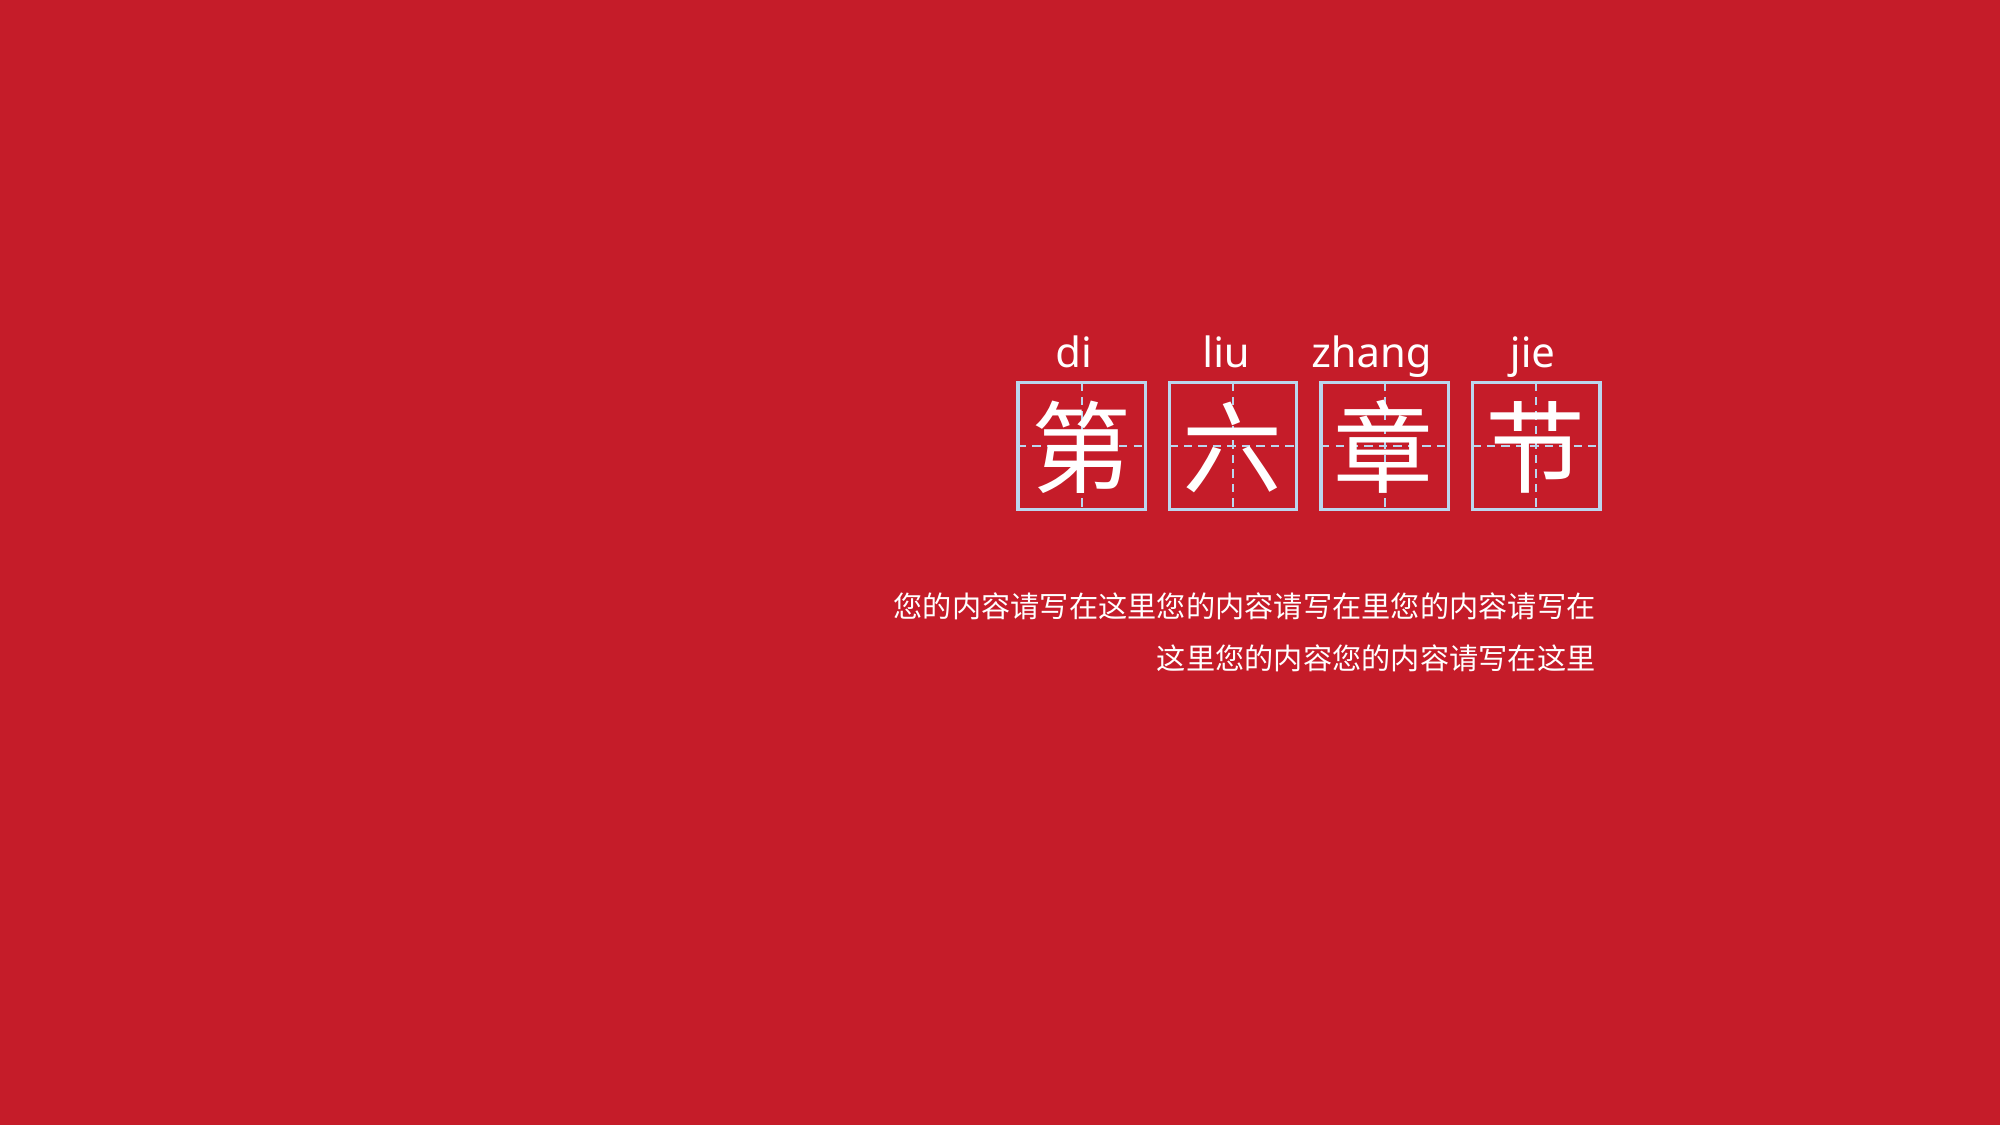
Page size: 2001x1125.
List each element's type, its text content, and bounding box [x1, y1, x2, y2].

text_box 第 [1123, 378, 1156, 515]
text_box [1320, 382, 1449, 511]
text_box 六 [1167, 378, 1187, 382]
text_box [1169, 382, 1297, 511]
text_box 六 [1301, 385, 1308, 515]
text_box liu [1187, 318, 1270, 380]
text_box di [1040, 318, 1123, 380]
text_box 节 [1593, 378, 1611, 515]
text_box zhang [1296, 318, 1477, 385]
text_box 章 [1452, 385, 1460, 515]
text_box [0, 0, 2000, 1125]
text_box 您的内容请写在这里您的内容请写在里您的内容请写在这里您的内容您的内容请写在这里 [872, 563, 1611, 685]
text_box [1017, 382, 1146, 511]
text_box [1472, 382, 1601, 511]
text_box jie [1495, 318, 1593, 380]
